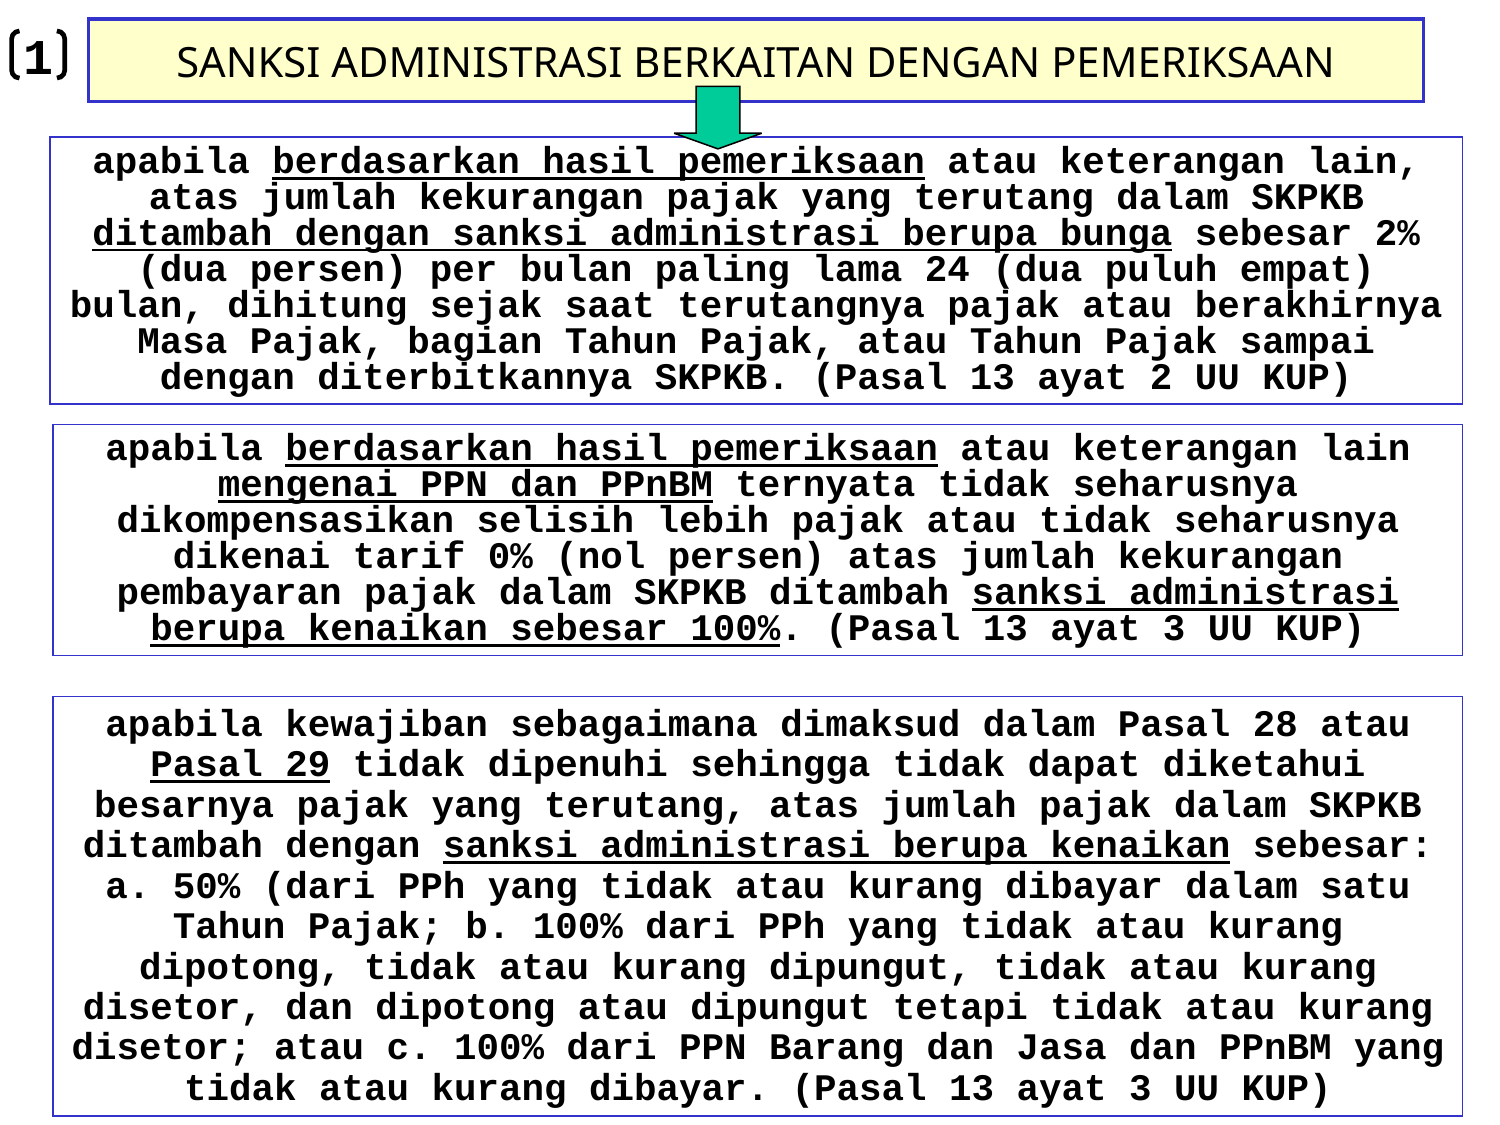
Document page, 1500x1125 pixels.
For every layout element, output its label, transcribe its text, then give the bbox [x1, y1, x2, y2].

title SANKSI ADMINISTRASI BERKAITAN DENGAN PEMERIKSAAN [88, 18, 1424, 103]
text_box apabila berdasarkan hasil pemeriksaan atau keterangan lain, atas jumlah kekurangan pajak yang terutang dalam SKPKB ditambah dengan sanksi administrasi berupa bunga sebesar 2% (dua persen) per bulan paling lama 24 (dua puluh empat) bulan, dihitung sejak saat terutangnya pajak atau berakhirnya Masa Pajak, bagian Tahun Pajak, atau Tahun Pajak sampai dengan diterbitkannya SKPKB. (Pasal 13 ayat 2 UU KUP) [49, 137, 1463, 404]
text_box apabila berdasarkan hasil pemeriksaan atau keterangan lain mengenai PPN dan PPnBM ternyata tidak seharusnya dikompensasikan selisih lebih pajak atau tidak seharusnya dikenai tarif 0% (nol persen) atas jumlah kekurangan pembayaran pajak dalam SKPKB ditambah sanksi administrasi berupa kenaikan sebesar 100%. (Pasal 13 ayat 3 UU KUP) [53, 424, 1463, 656]
text_box apabila kewajiban sebagaimana dimaksud dalam Pasal 28 atau Pasal 29 tidak dipenuhi sehingga tidak dapat diketahui besarnya pajak yang terutang, atas jumlah pajak dalam SKPKB ditambah dengan sanksi administrasi berupa kenaikan sebesar: a. 50% (dari PPh yang tidak atau kurang dibayar dalam satu Tahun Pajak; b. 100% dari PPh yang tidak atau kurang dipotong, tidak atau kurang dipungut, tidak atau kurang disetor, dan dipotong atau dipungut tetapi tidak atau kurang disetor; atau c. 100% dari PPN Barang dan Jasa dan PPnBM yang tidak atau kurang dibayar. (Pasal 13 ayat 3 UU KUP) [53, 696, 1463, 1117]
text_box [674, 86, 762, 149]
text_box 1 [11, 30, 65, 79]
